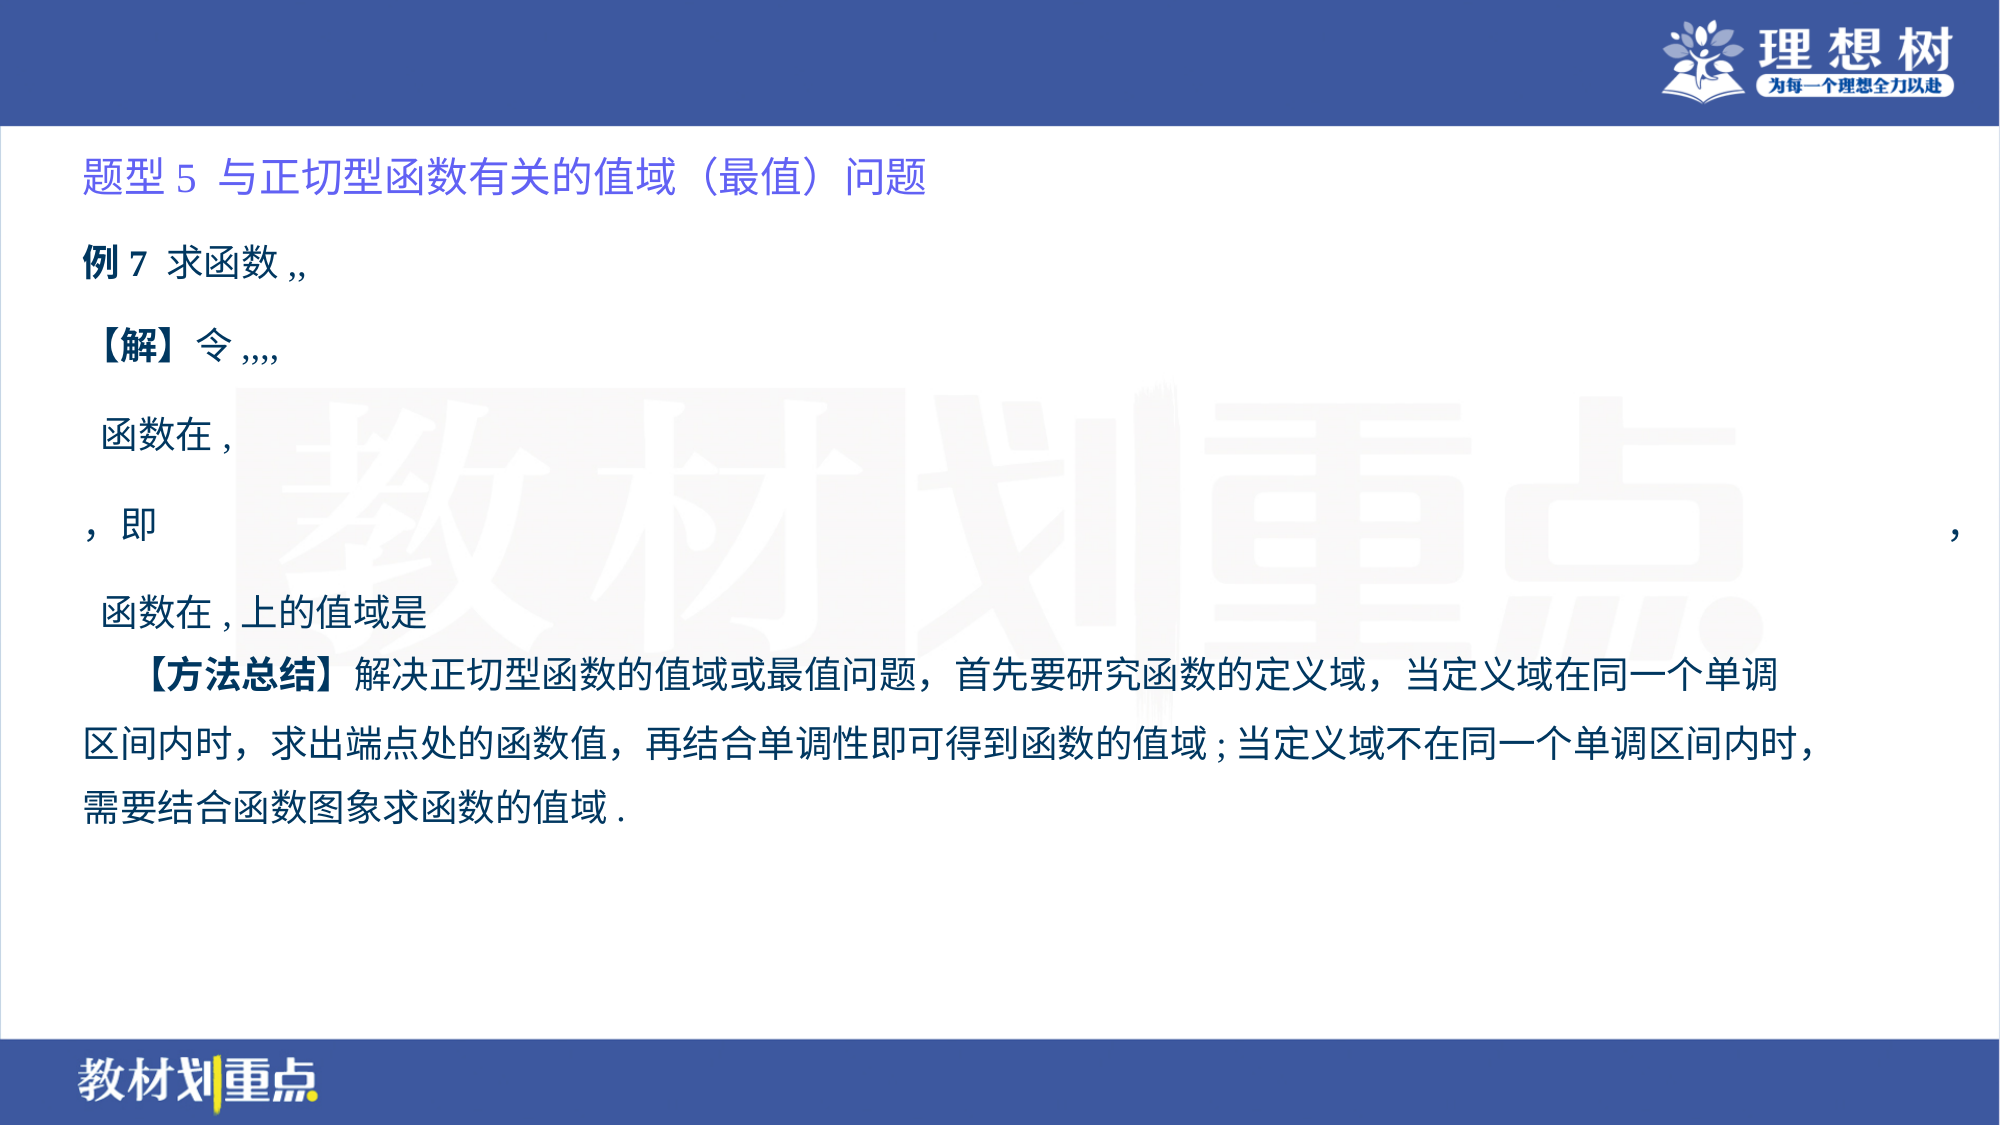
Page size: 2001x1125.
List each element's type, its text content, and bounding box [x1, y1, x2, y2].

text_box 题型5 与正切型函数有关的值域（最值）问题 [82, 129, 1817, 264]
picture [0, 0, 2000, 1125]
text_box 【方法总结】解决正切型函数的值域或最值问题，首先要研究函数的定义域，当定义域在同一个单调 区间内时，求出端点处的函数值，再结合单调性即可得到函数的值域;当定义域不在同一个单调区间内时， 需要结合函数图象求函数的值域. [82, 627, 1817, 823]
